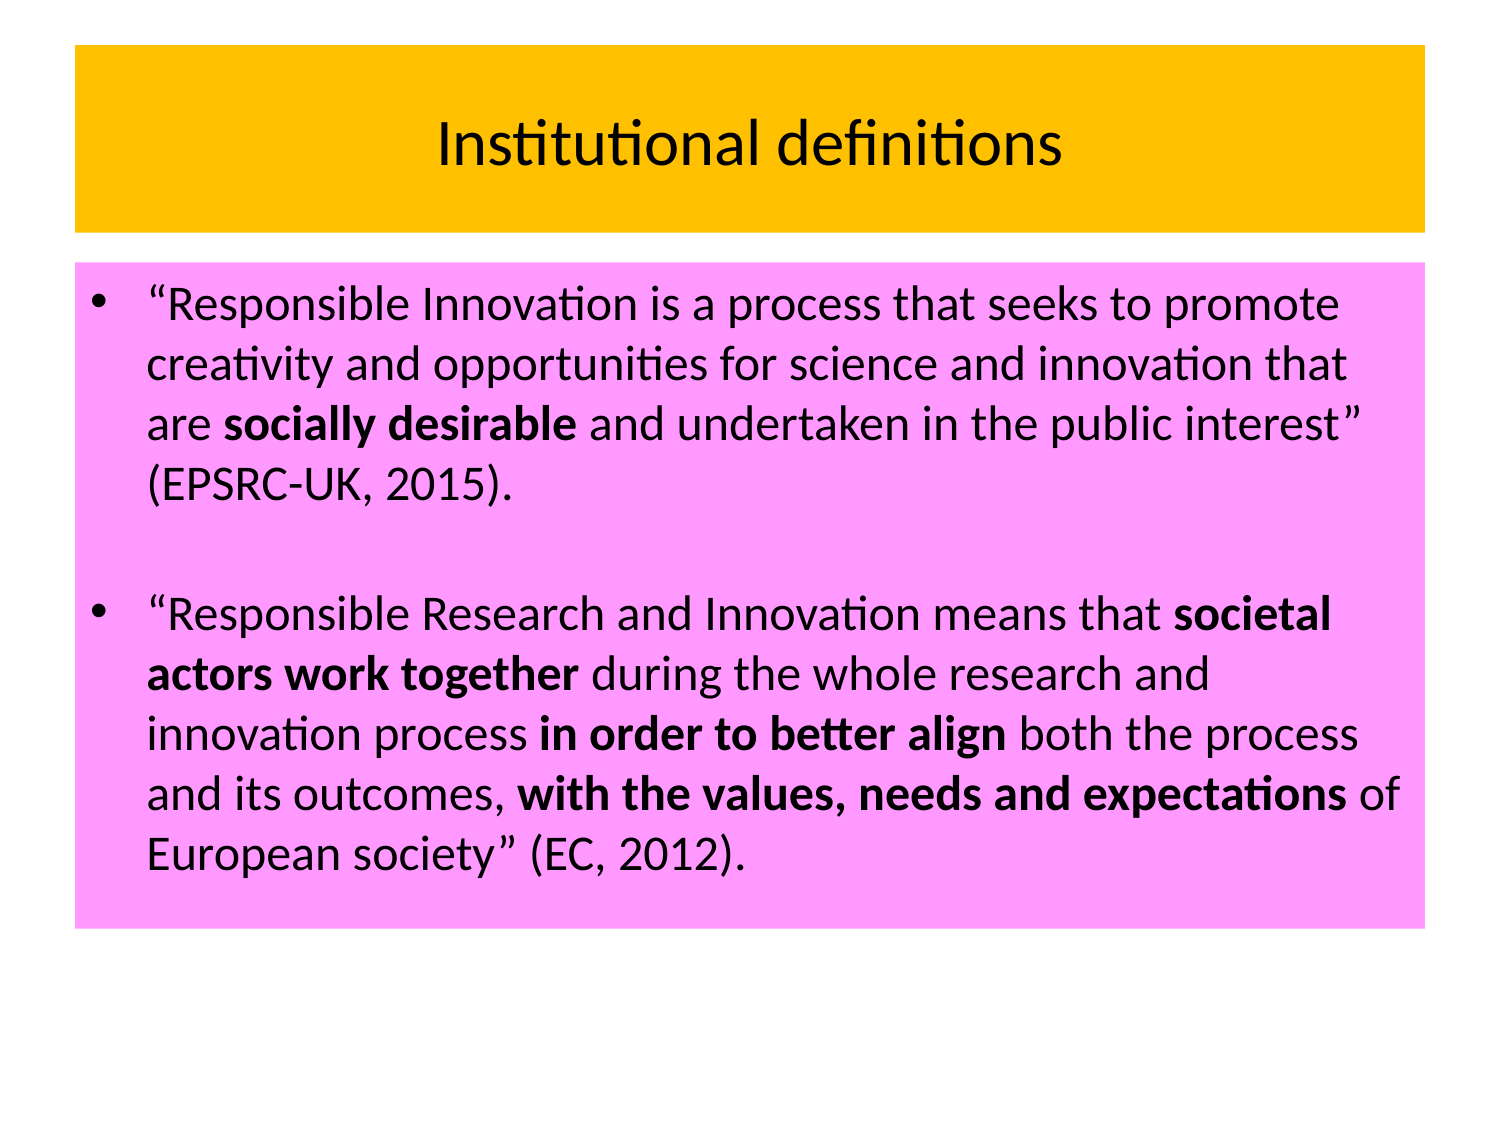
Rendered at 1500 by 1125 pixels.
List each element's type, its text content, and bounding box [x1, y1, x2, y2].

title Institutional definitions [75, 45, 1425, 233]
list “Responsible Innovation is a process that seeks to promote creativity and opportunities for science and innovation that are socially desirable and undertaken in the public interest” (EPSRC-UK, 2015). “Responsible Research and Innovation means that societal actors work together during the whole research and innovation process in order to better align both the process and its outcomes, with the values, needs and expectations of European society” (EC, 2012). [75, 262, 1425, 929]
